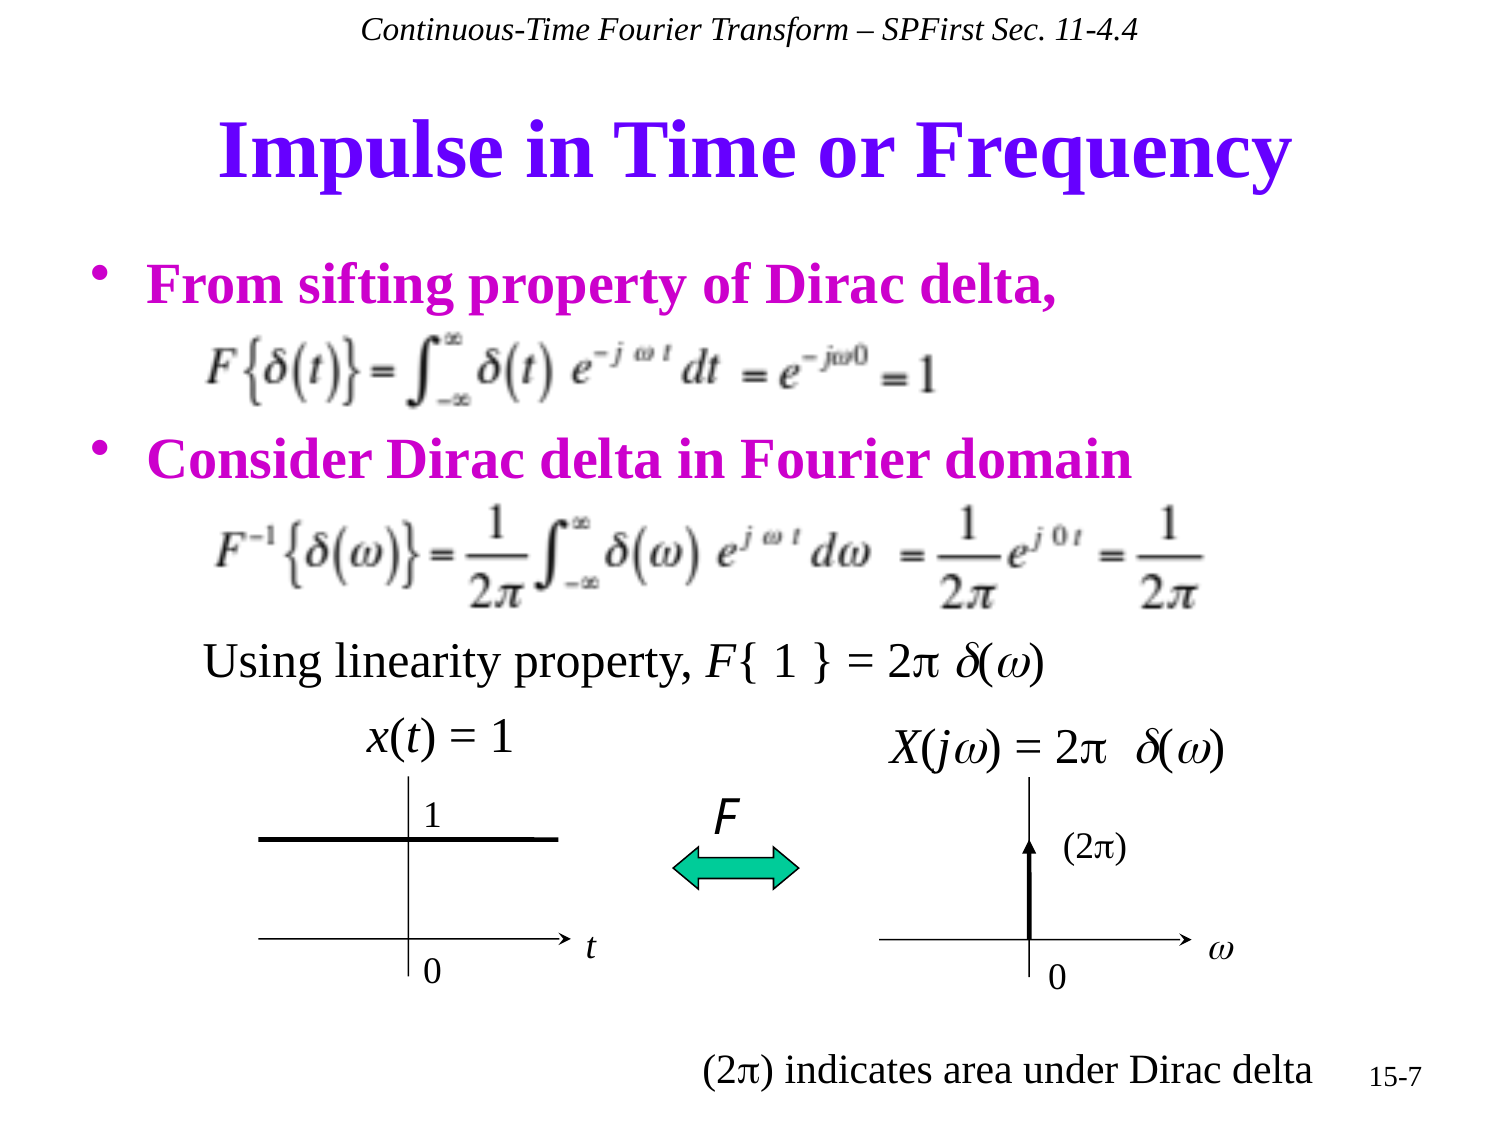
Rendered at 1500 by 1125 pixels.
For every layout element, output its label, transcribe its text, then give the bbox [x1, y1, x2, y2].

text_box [874, 705, 1273, 1006]
slide_number 15-7 [1124, 1049, 1438, 1125]
text_box (2p) indicates area under Dirac delta [687, 1034, 1338, 1100]
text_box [664, 777, 799, 890]
text_box Continuous-Time Fourier Transform – SPFirst Sec. 11-4.4 [0, 0, 1500, 55]
text_box Using linearity property, F{ 1 } = 2p d(w) [112, 620, 1475, 721]
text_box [874, 349, 943, 398]
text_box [894, 490, 1089, 613]
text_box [257, 694, 621, 1000]
title Impulse in Time or Frequency [75, 55, 1438, 237]
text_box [737, 333, 872, 398]
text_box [1093, 490, 1209, 613]
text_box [199, 317, 724, 417]
list From sifting property of Dirac delta, [75, 237, 1438, 325]
text_box Consider Dirac delta in Fourier domain [74, 412, 1438, 513]
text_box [209, 489, 876, 613]
